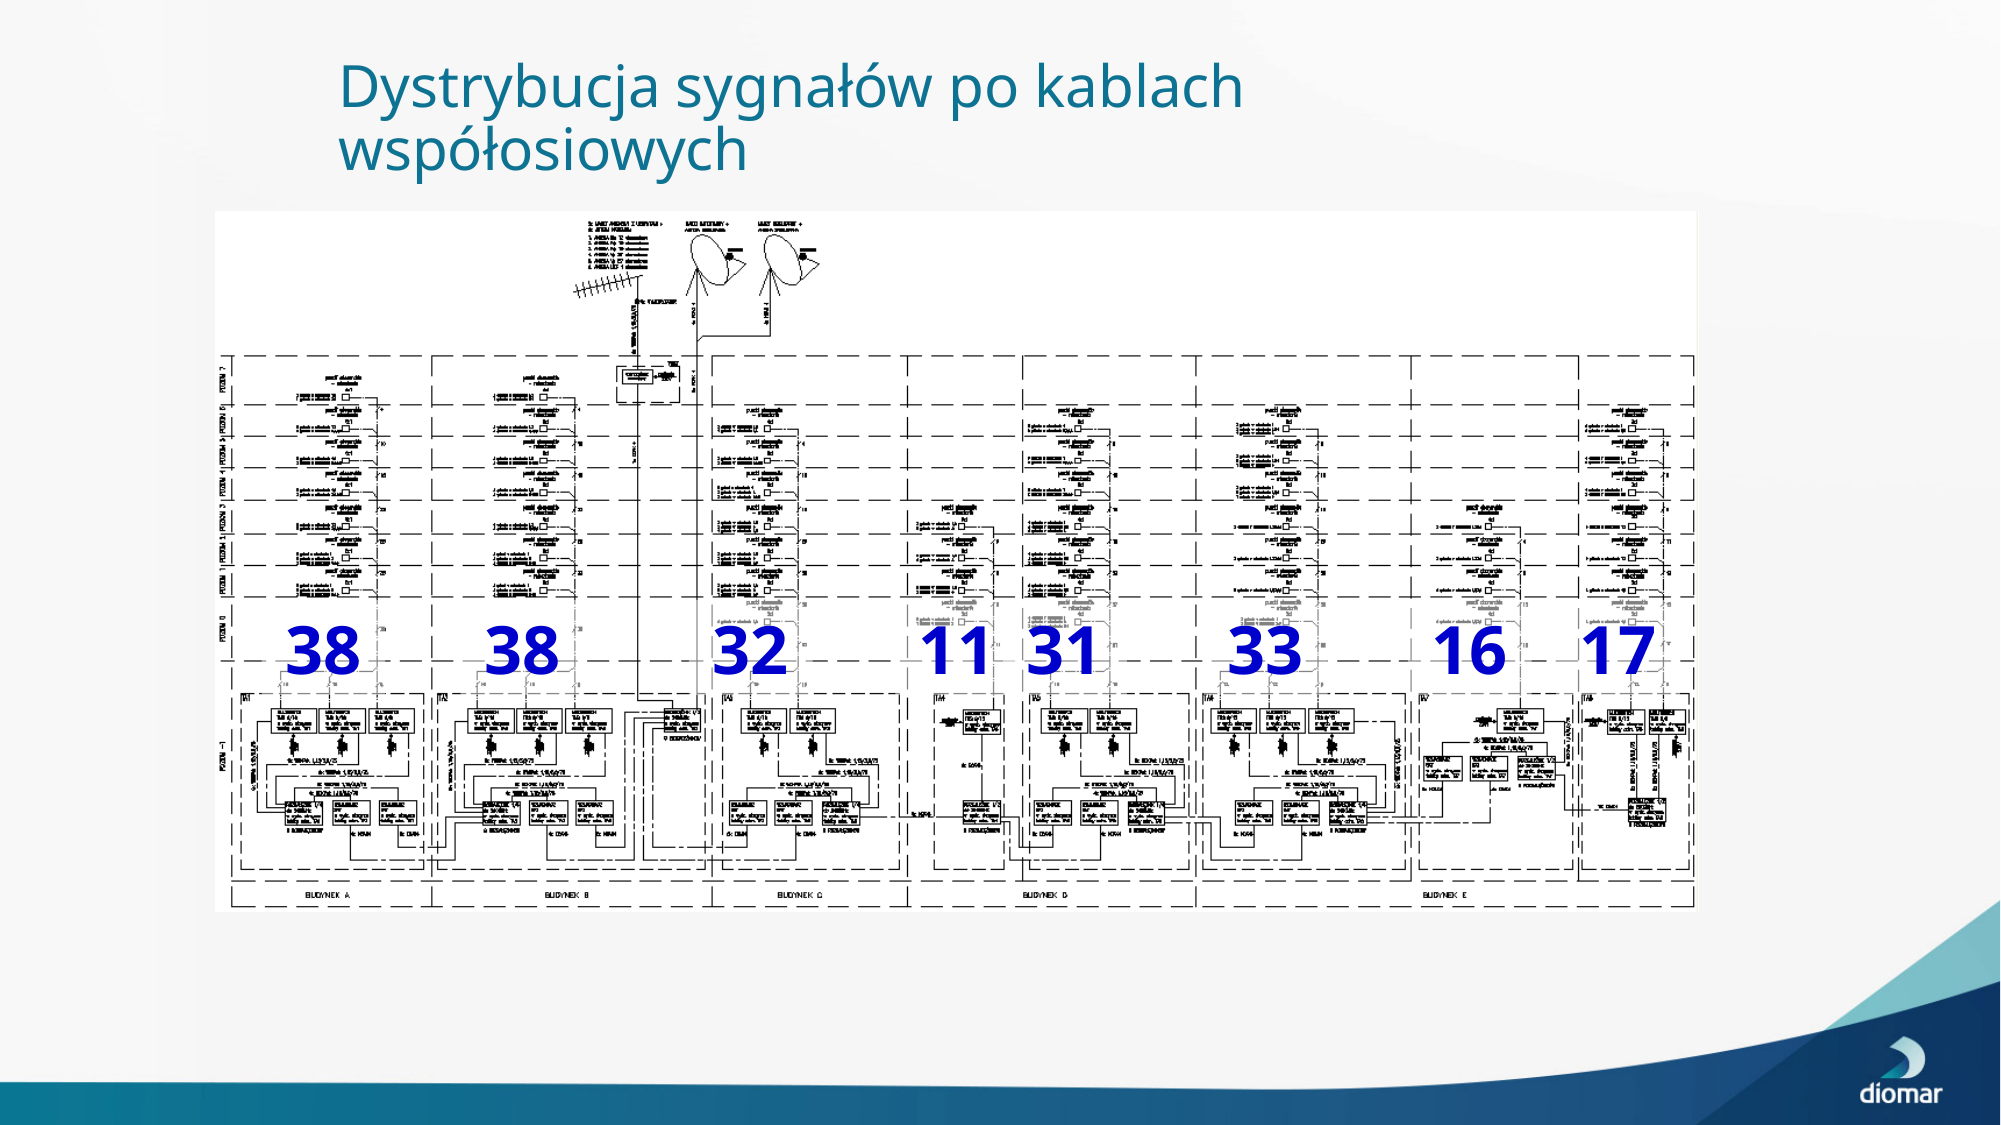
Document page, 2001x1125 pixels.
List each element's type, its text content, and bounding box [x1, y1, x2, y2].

title Dystrybucja sygnałów po kablach współosiowych [323, 74, 1652, 167]
picture [0, 0, 2001, 1125]
